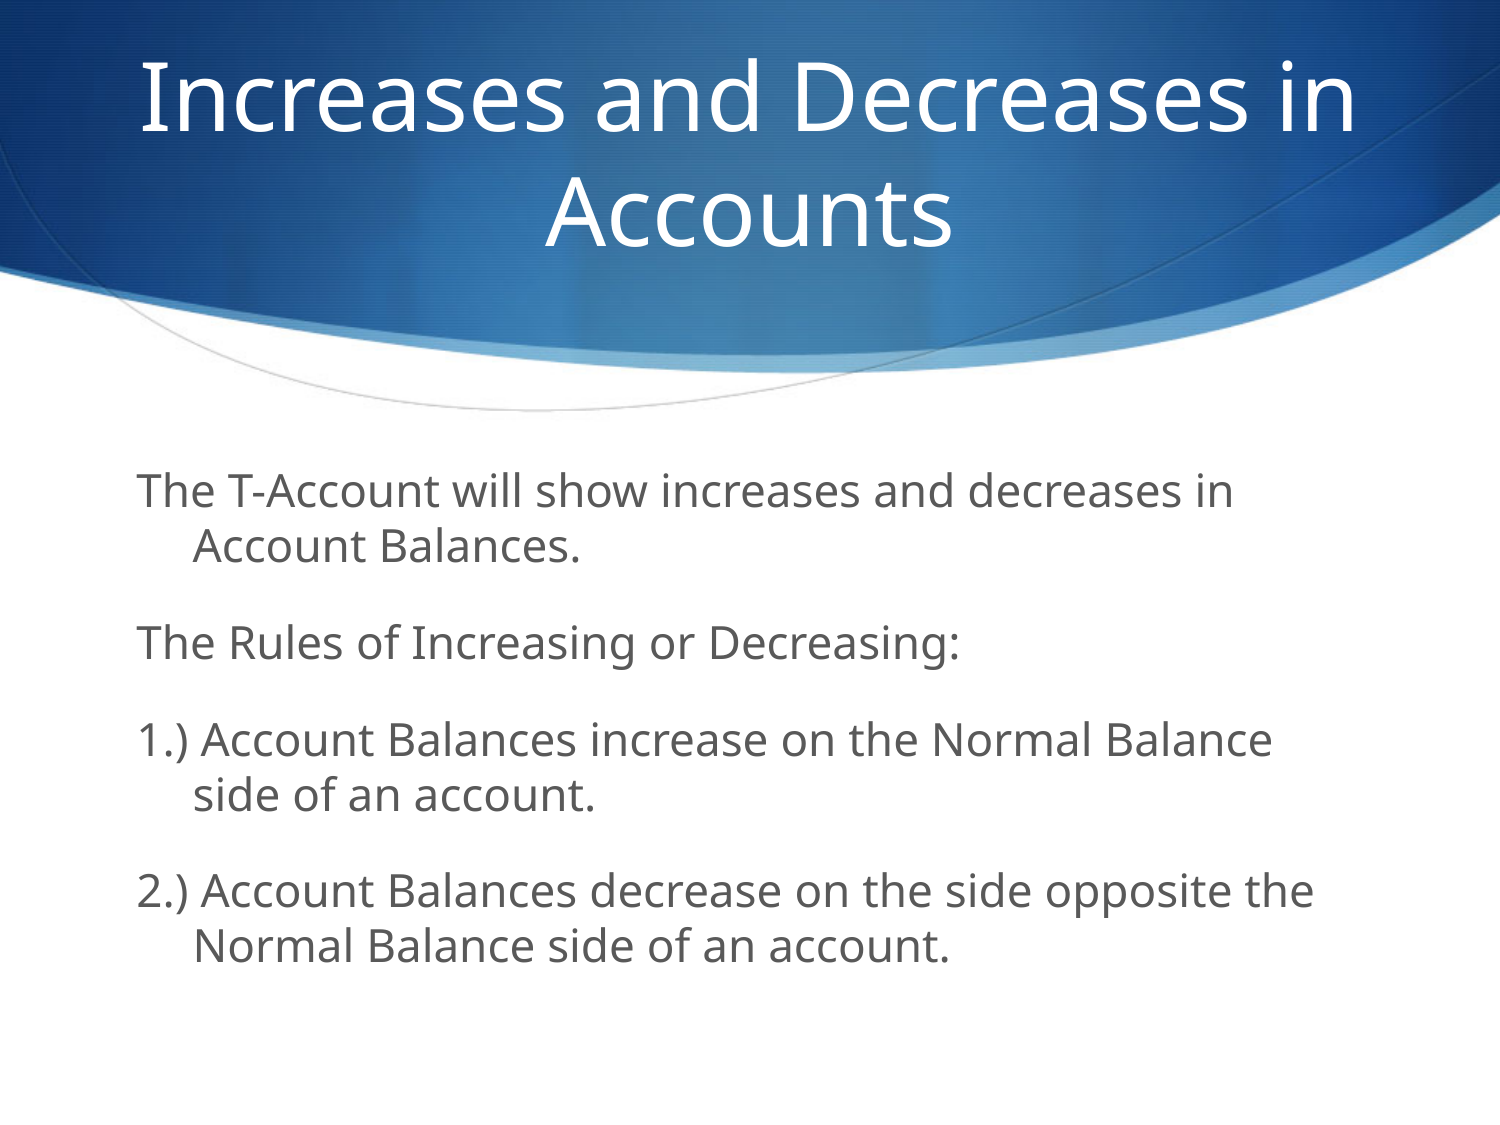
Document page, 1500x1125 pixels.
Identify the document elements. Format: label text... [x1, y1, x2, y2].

list The T-Account will show increases and decreases in Account Balances. The Rules of Increasing or Decreasing: 1.) Account Balances increase on the Normal Balance side of an account. 2.) Account Balances decrease on the side opposite the Normal Balance side of an account. [121, 454, 1379, 991]
picture [0, 0, 1500, 1125]
title Increases and Decreases in Accounts [75, 56, 1425, 245]
